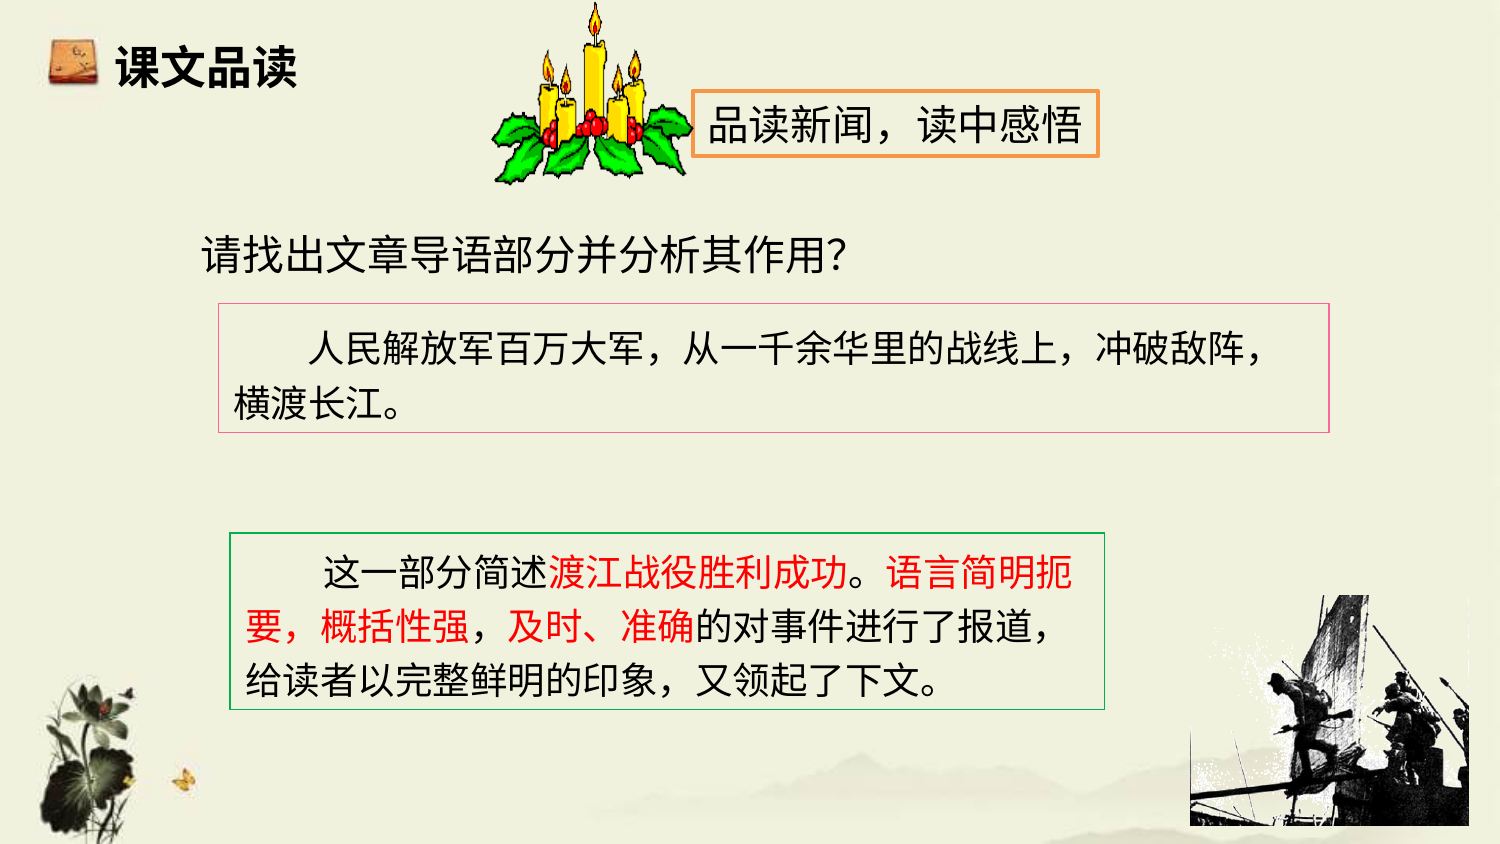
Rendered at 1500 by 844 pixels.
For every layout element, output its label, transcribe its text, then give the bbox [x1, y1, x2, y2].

text_box 人民解放军百万大军，从一千余华里的战线上，冲破敌阵，横渡长江。 [218, 303, 1329, 433]
picture [0, 0, 1500, 844]
text_box 课文品读 [100, 31, 313, 127]
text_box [489, 0, 1101, 190]
text_box 请找出文章导语部分并分析其作用？ [185, 221, 884, 286]
text_box 这一部分简述渡江战役胜利成功。语言简明扼要，概括性强，及时、准确的对事件进行了报道，给读者以完整鲜明的印象，又领起了下文。 [230, 532, 1105, 710]
